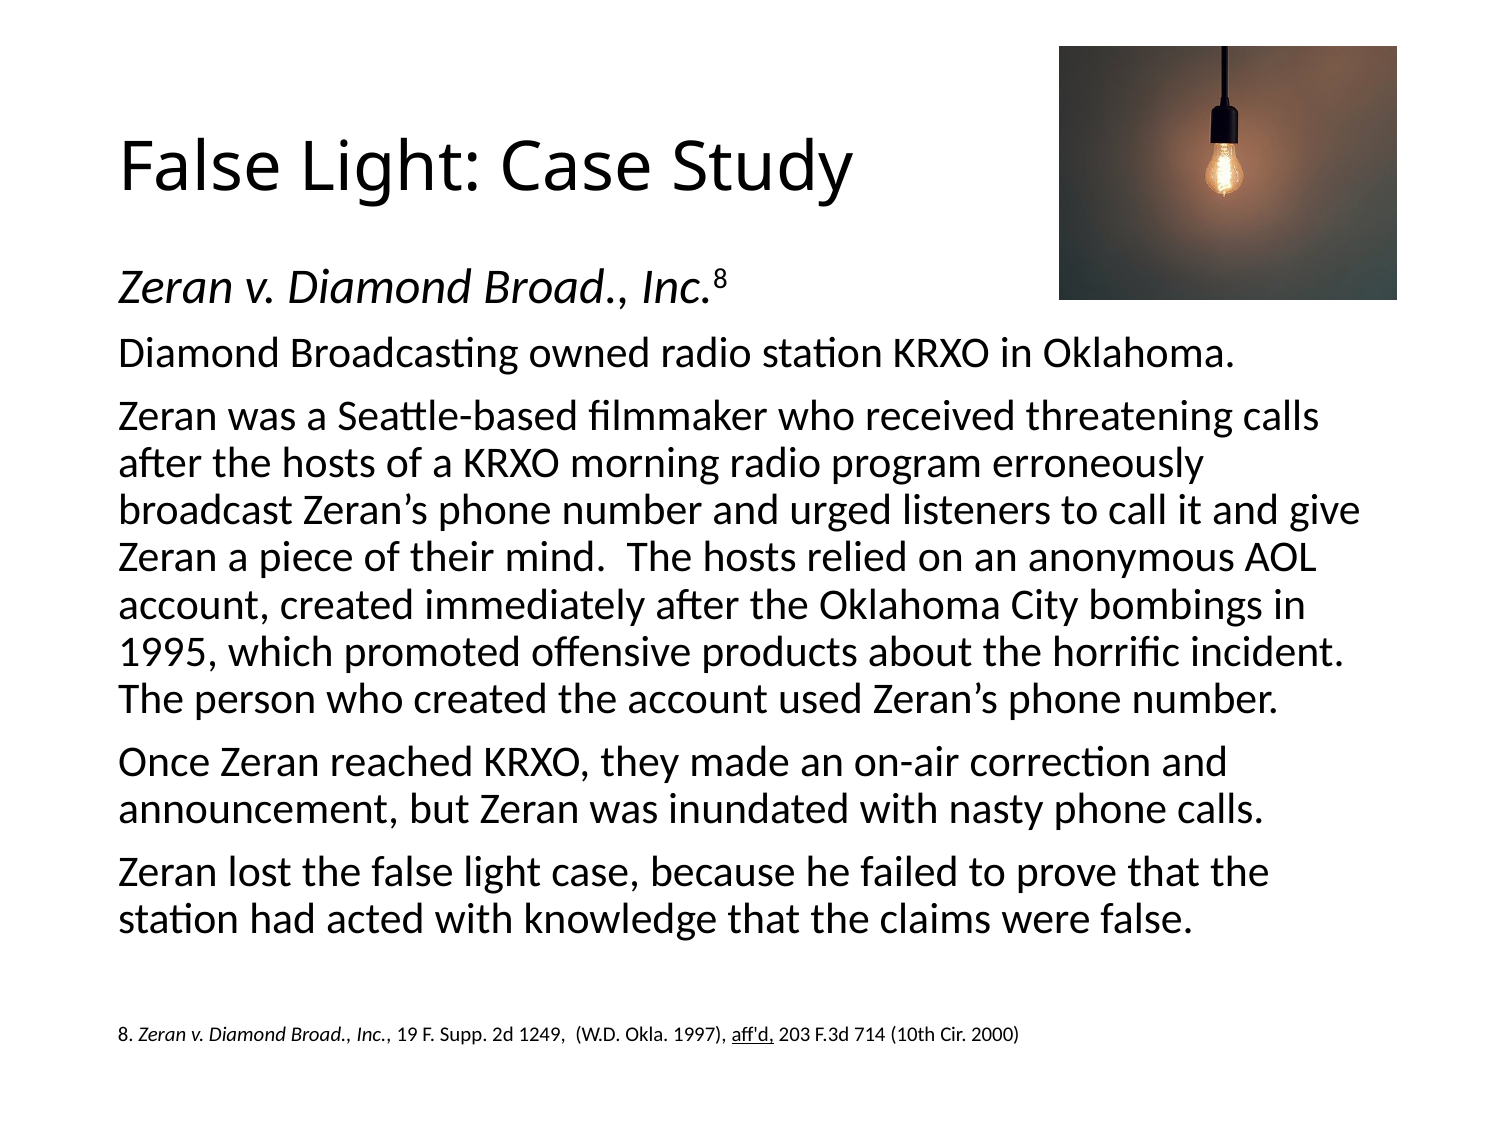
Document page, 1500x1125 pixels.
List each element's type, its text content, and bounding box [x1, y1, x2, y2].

picture [1059, 45, 1397, 300]
title False Light: Case Study [102, 59, 1059, 252]
text_box 8. Zeran v. Diamond Broad., Inc., 19 F. Supp. 2d 1249, (W.D. Okla. 1997), aff'd, 203 F.3d 714 (10th Cir. 2000) [103, 1013, 1448, 1078]
list Zeran v. Diamond Broad., Inc.8 Diamond Broadcasting owned radio station KRXO in Oklahoma. Zeran was a Seattle-based filmmaker who received threatening calls after the hosts of a KRXO morning radio program erroneously broadcast Zeran’s phone number and urged listeners to call it and give Zeran a piece of their mind. The hosts relied on an anonymous AOL account, created immediately after the Oklahoma City bombings in 1995, which promoted offensive products about the horrific incident. The person who created the account used Zeran’s phone number. Once Zeran reached KRXO, they made an on-air correction and announcement, but Zeran was inundated with nasty phone calls. Zeran lost the false light case, because he failed to prove that the station had acted with knowledge that the claims were false. [102, 252, 1398, 1014]
